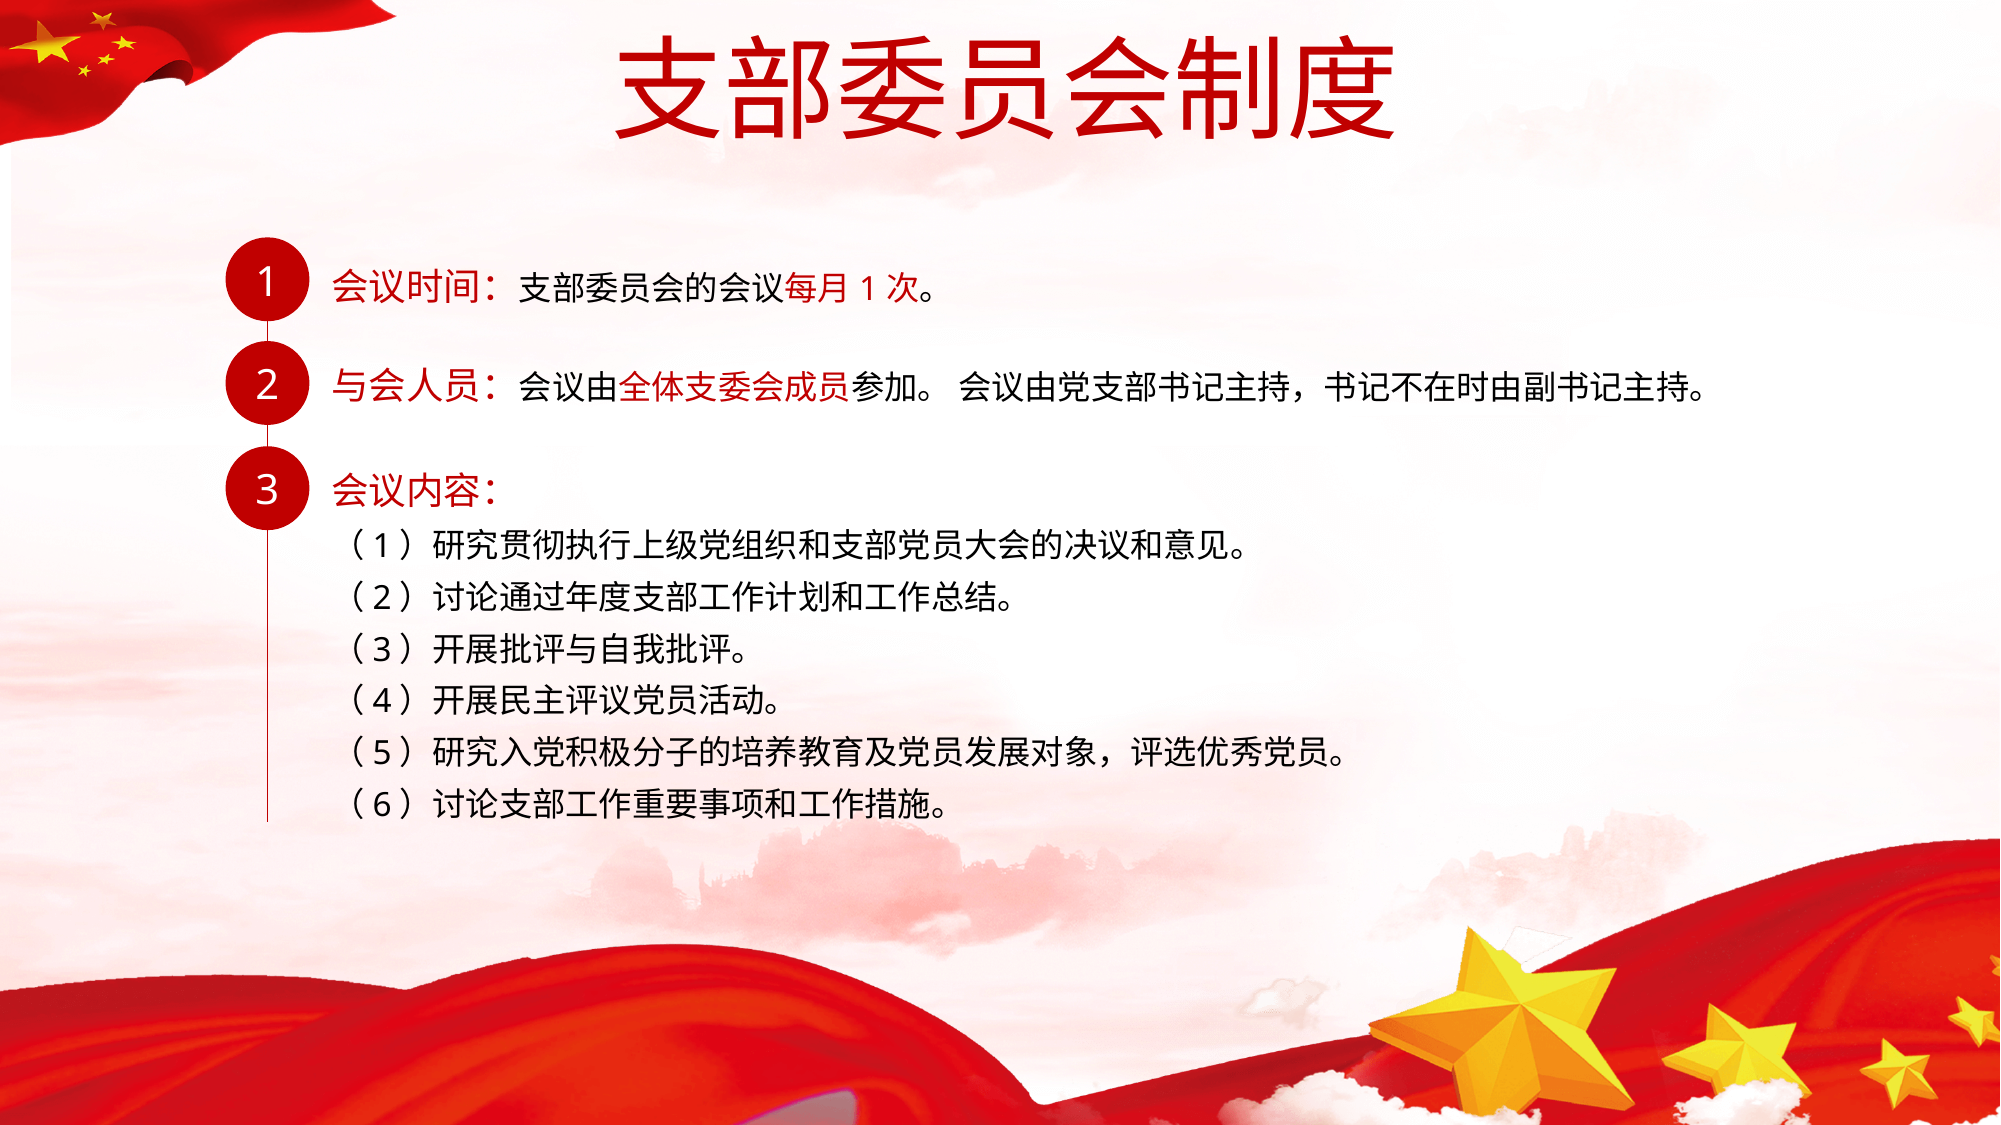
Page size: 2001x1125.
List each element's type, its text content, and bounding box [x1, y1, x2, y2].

text_box 1 [224, 236, 311, 323]
text_box 会议内容： （1）研究贯彻执行上级党组织和支部党员大会的决议和意见。 （2）讨论通过年度支部工作计划和工作总结。 （3）开展批评与自我批评。 （4）开展民主评议党员活动。 （5）研究入党积极分子的培养教育及党员发展对象，评选优秀党员。 （6）讨论支部工作重要事项和工作措施。 [316, 446, 1900, 831]
text_box 2 [224, 340, 267, 426]
text_box 与会人员：会议由全体支委会成员参加。 会议由党支部书记主持，书记不在时由副书记主持。 [316, 341, 1900, 415]
text_box 2 [268, 340, 311, 426]
text_box 会议时间：支部委员会的会议每月1次。 [316, 241, 1900, 316]
picture [0, 0, 2001, 1125]
text_box 3 [268, 445, 311, 532]
text_box 3 [224, 445, 267, 532]
text_box 支部委员会制度 [596, 10, 1465, 161]
